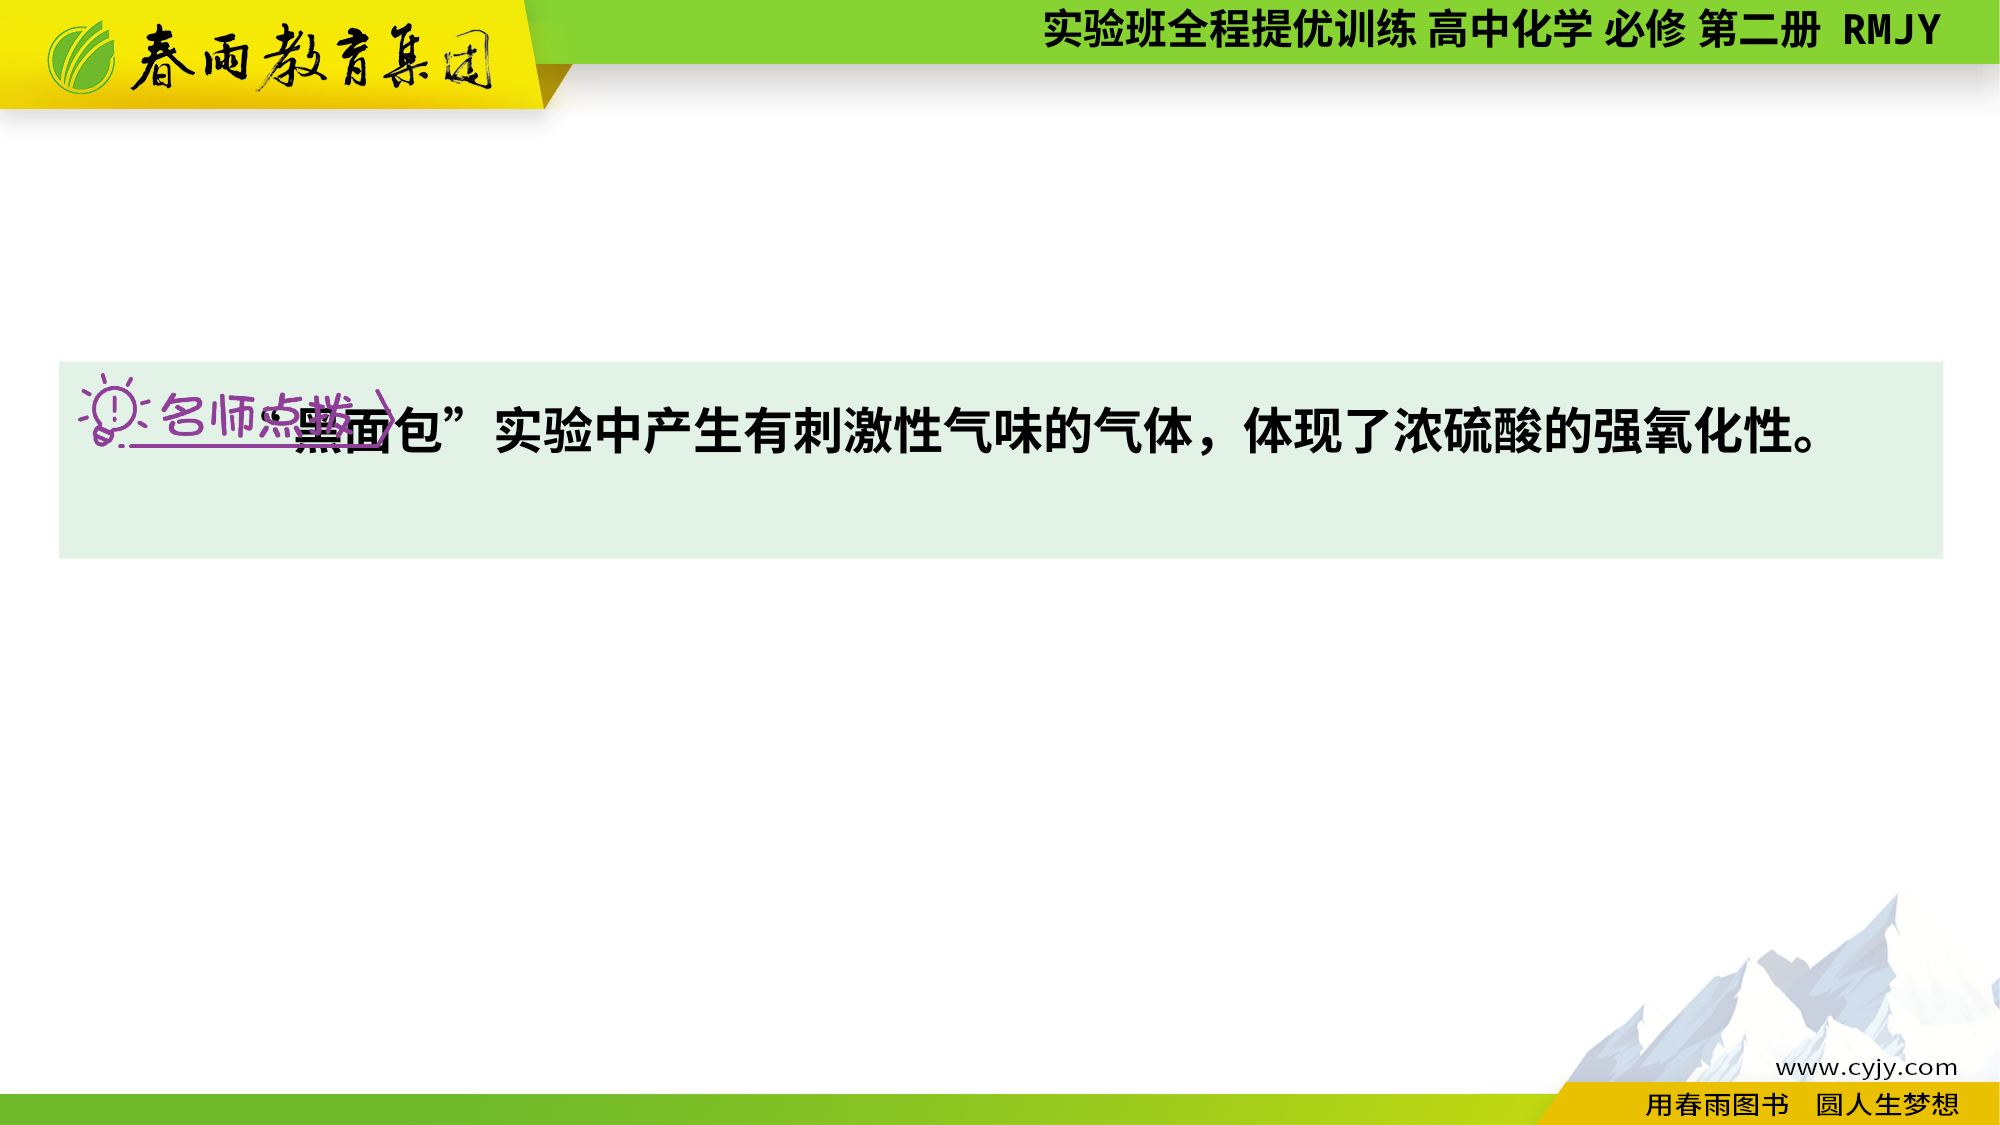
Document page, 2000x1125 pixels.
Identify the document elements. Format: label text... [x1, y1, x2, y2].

list “黑面包”实验中产生有刺激性气味的气体，体现了浓硫酸的强氧化性。 [59, 361, 1944, 559]
picture [0, 0, 2000, 1125]
